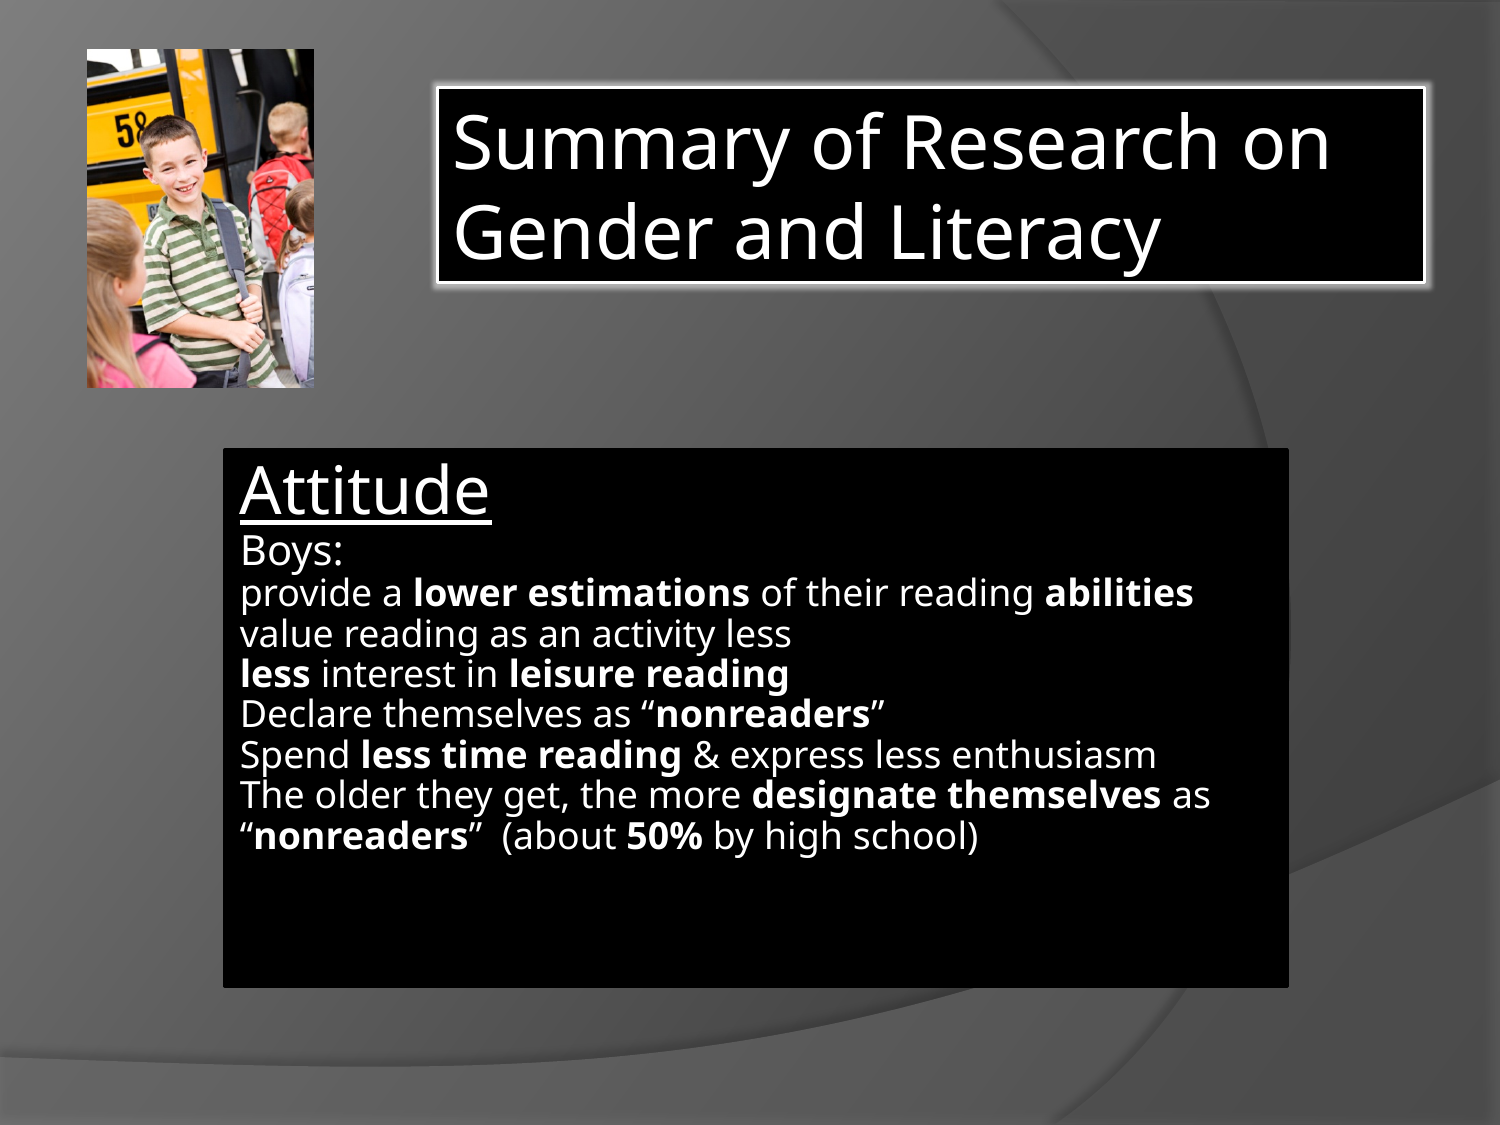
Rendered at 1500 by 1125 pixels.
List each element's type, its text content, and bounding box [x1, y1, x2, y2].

text_box Attitude Boys: provide a lower estimations of their reading abilities value reading as an activity less less interest in leisure reading Declare themselves as “nonreaders” Spend less time reading & express less enthusiasm The older they get, the more designate themselves as “nonreaders” (about 50% by high school) [223, 448, 1289, 988]
picture [87, 49, 314, 388]
text_box Summary of Research on Gender and Literacy [436, 86, 1426, 284]
